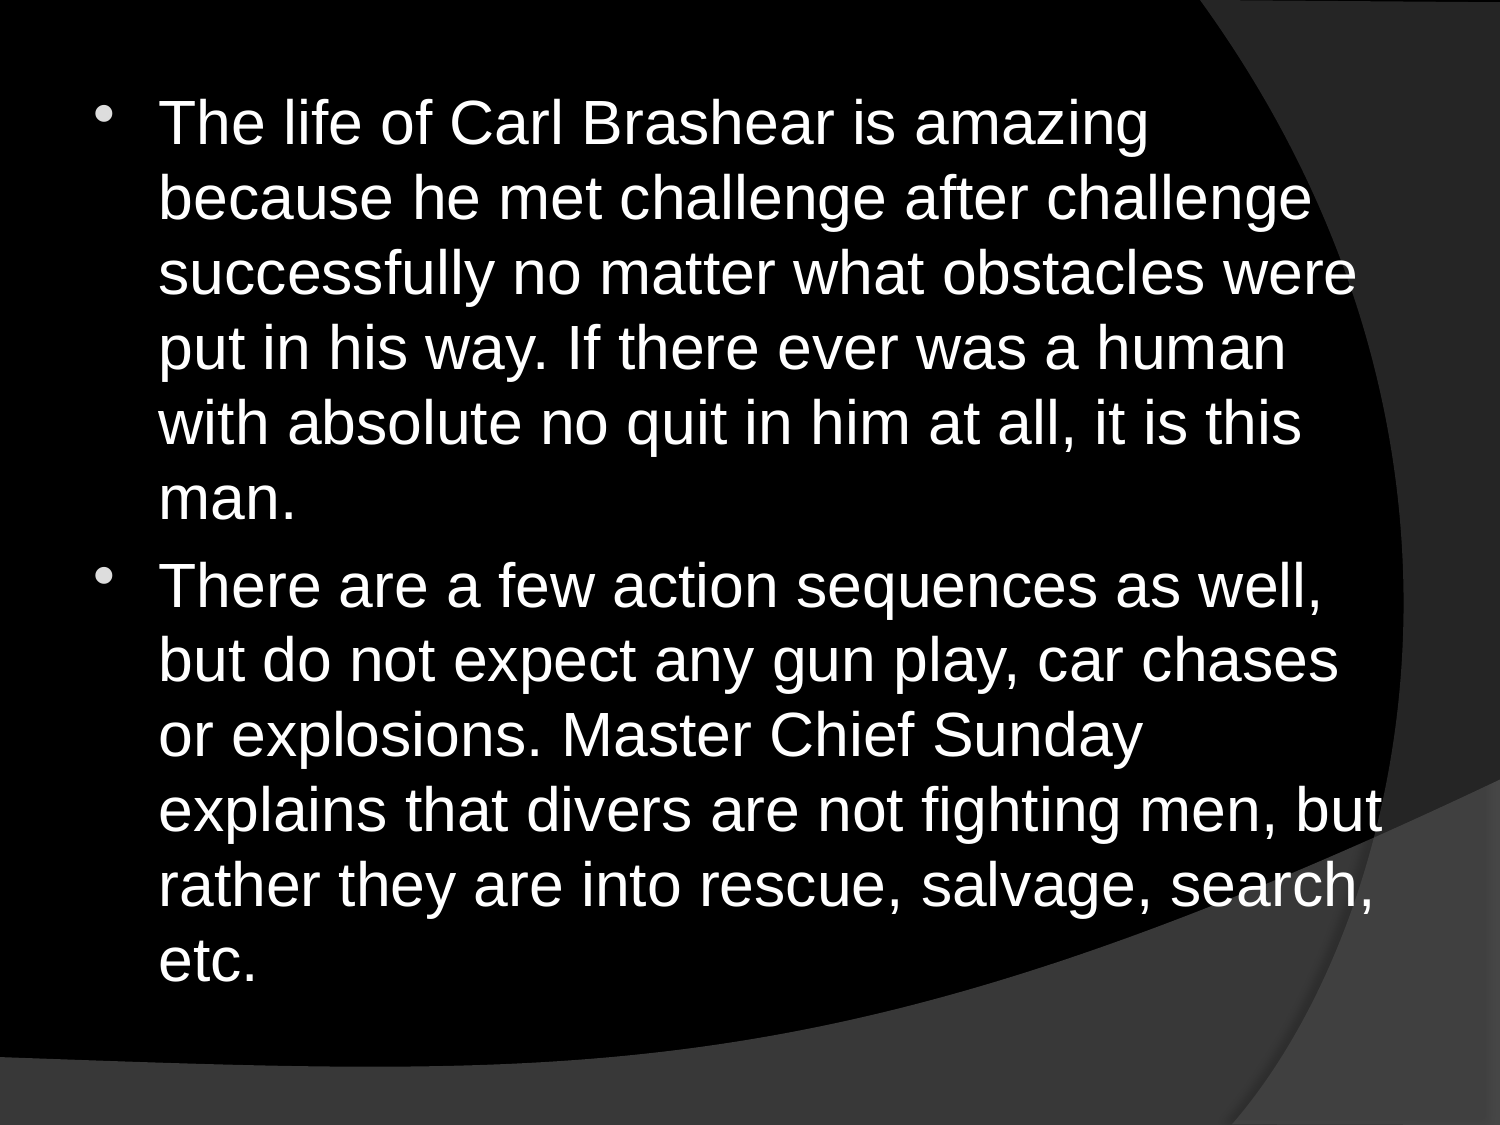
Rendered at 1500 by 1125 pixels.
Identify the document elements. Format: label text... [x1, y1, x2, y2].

list The life of Carl Brashear is amazing because he met challenge after challenge successfully no matter what obstacles were put in his way. If there ever was a human with absolute no quit in him at all, it is this man. There are a few action sequences as well, but do not expect any gun play, car chases or explosions. Master Chief Sunday explains that divers are not fighting men, but rather they are into rescue, salvage, search, etc. [75, 75, 1400, 1025]
